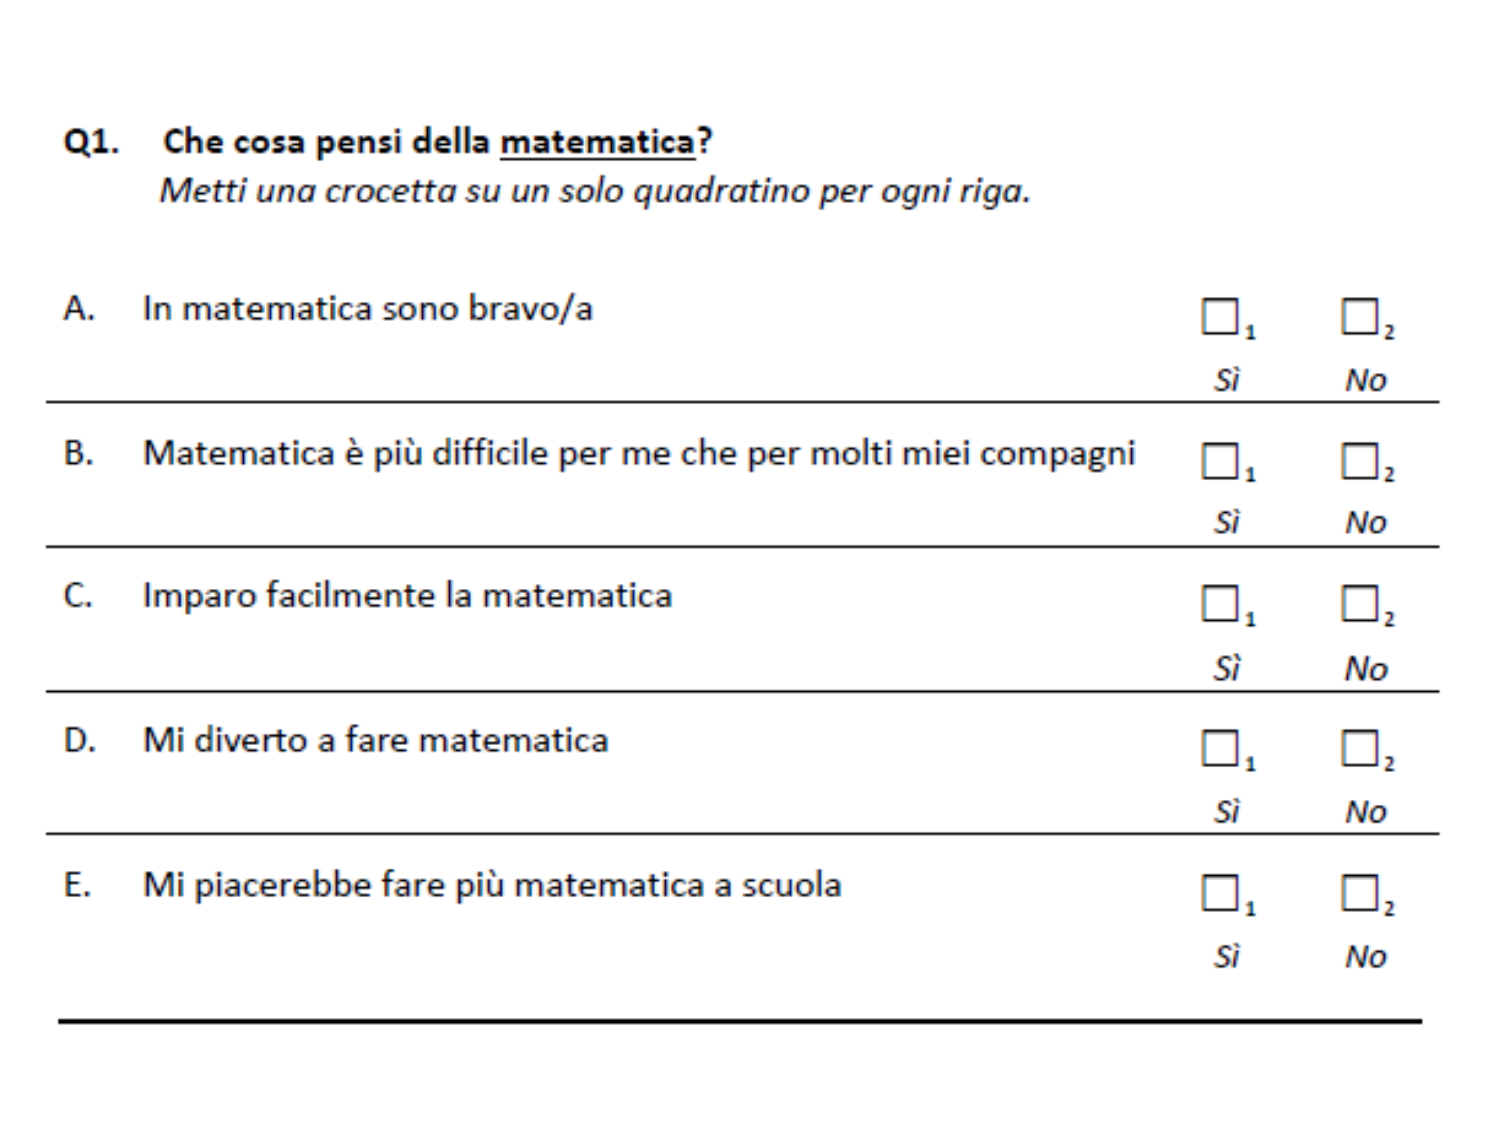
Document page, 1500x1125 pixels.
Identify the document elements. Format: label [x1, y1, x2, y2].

picture [32, 89, 1500, 1059]
